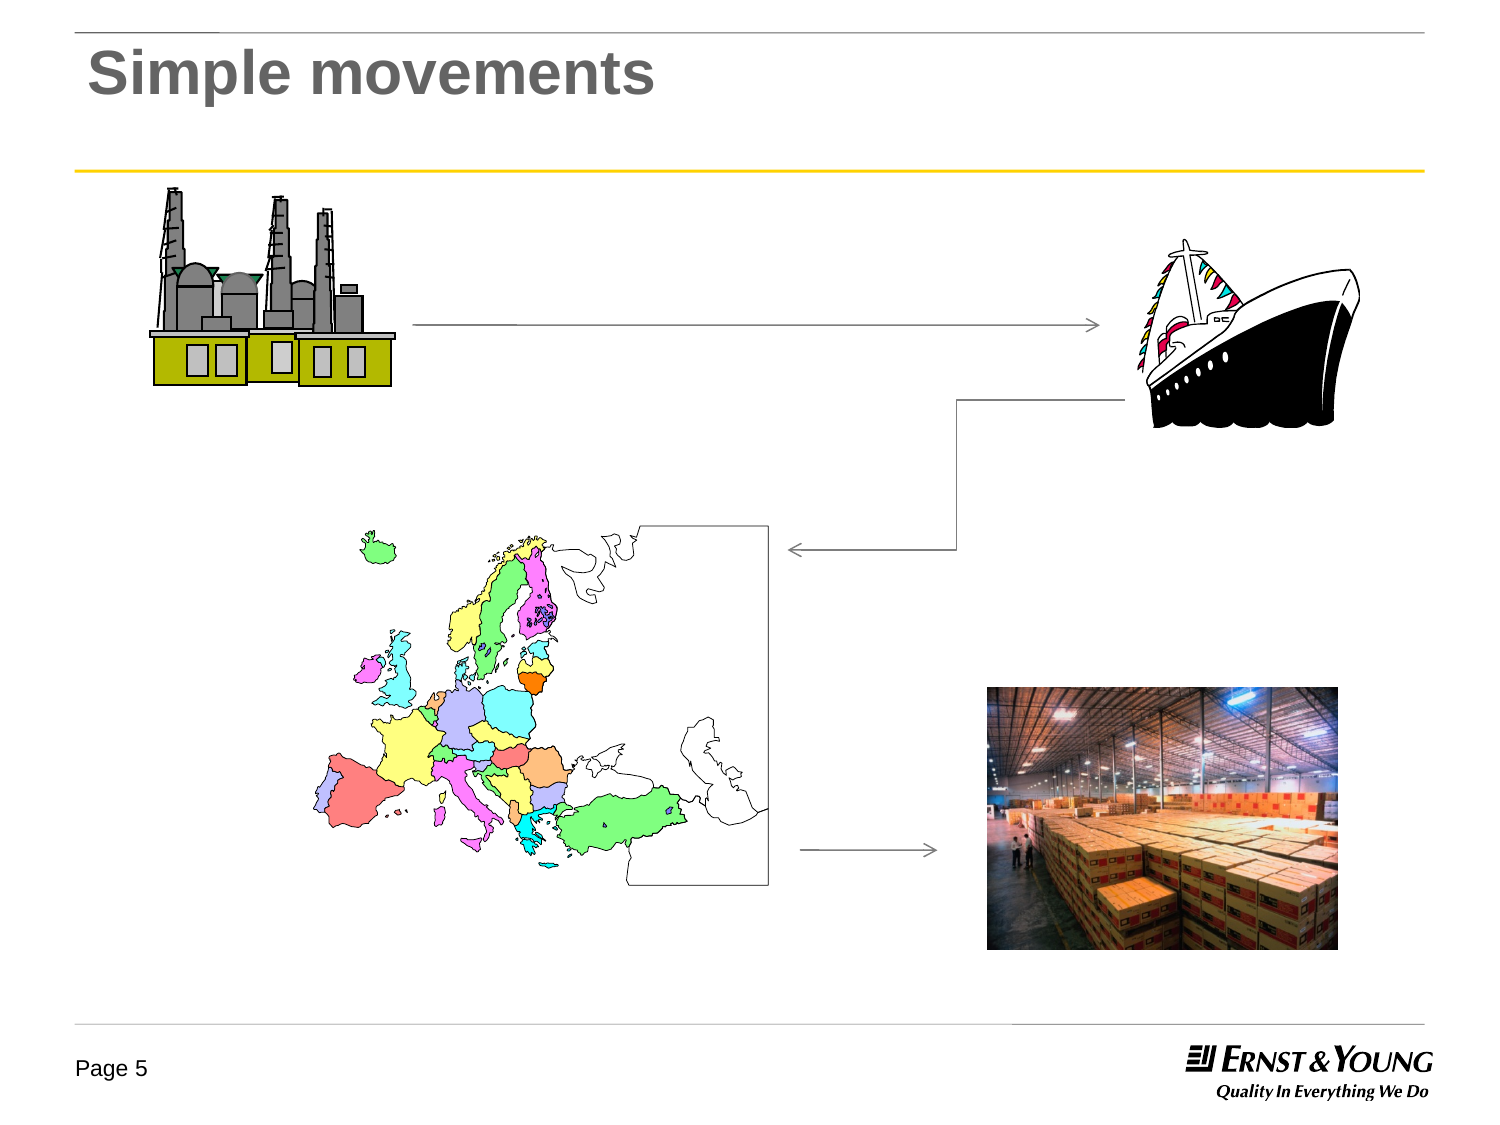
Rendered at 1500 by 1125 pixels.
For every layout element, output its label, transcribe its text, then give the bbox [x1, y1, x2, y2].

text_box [312, 524, 771, 888]
picture [987, 687, 1338, 951]
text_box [1137, 237, 1361, 428]
title Simple movements [87, 37, 1439, 180]
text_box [149, 187, 395, 387]
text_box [787, 399, 1126, 551]
